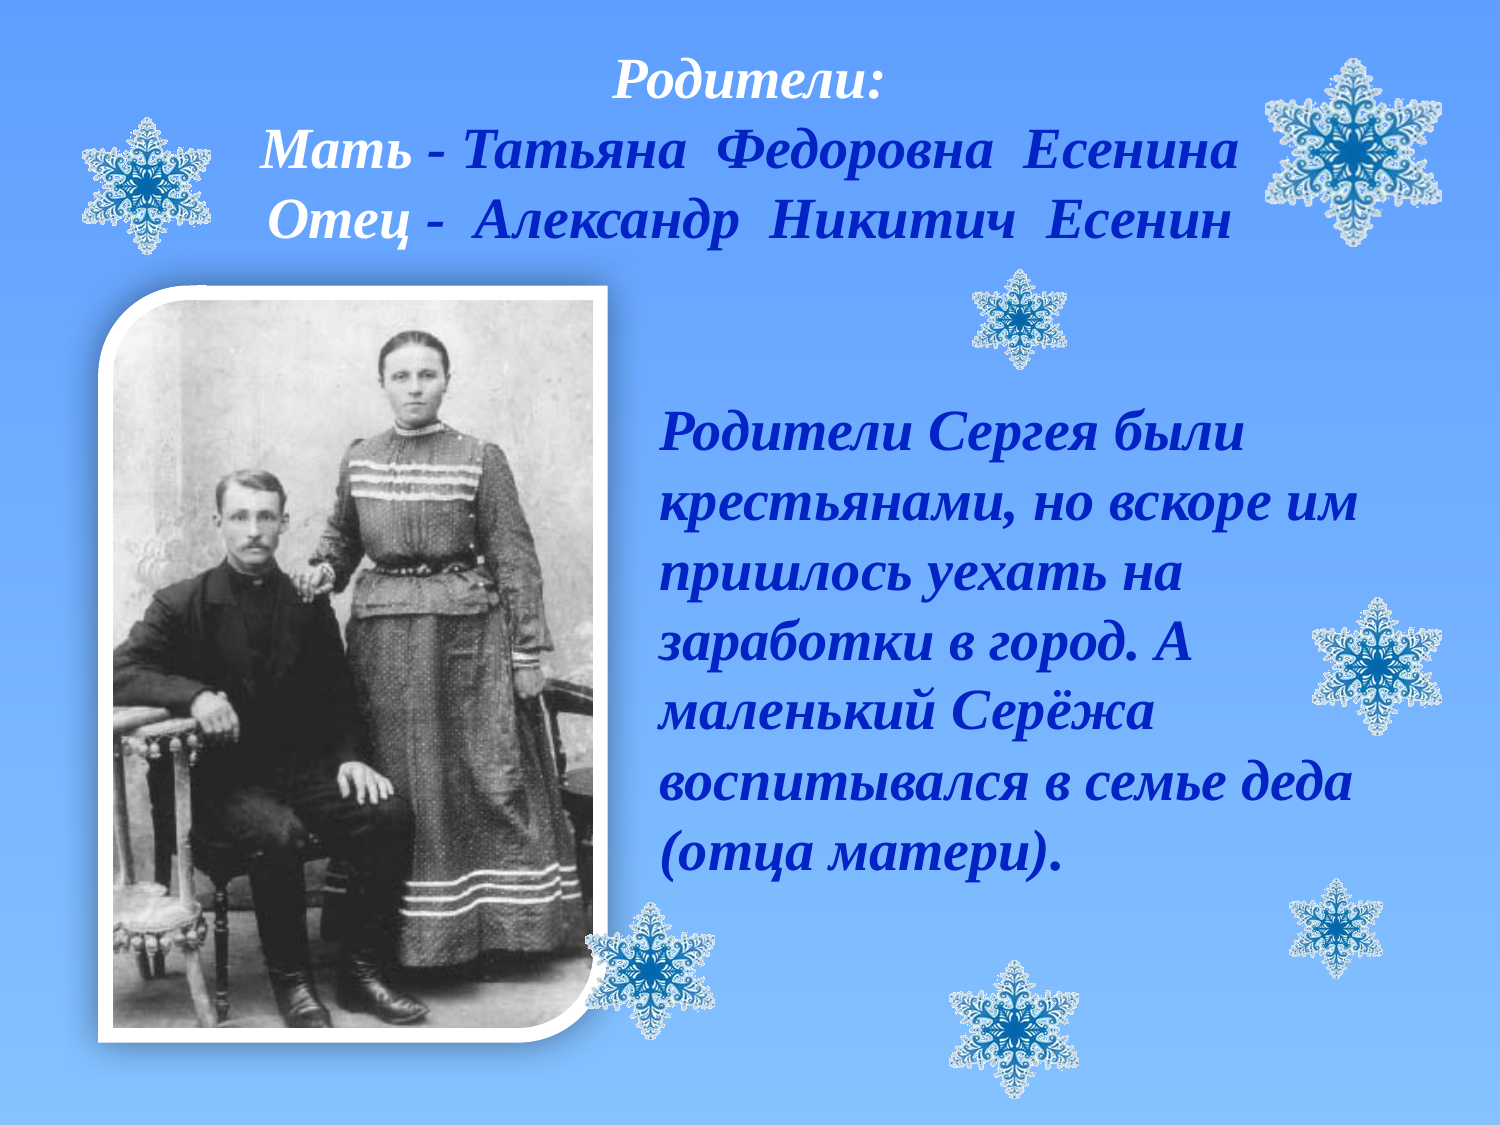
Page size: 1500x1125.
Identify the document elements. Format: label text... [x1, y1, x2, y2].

picture [1265, 58, 1442, 247]
picture [1288, 878, 1383, 980]
picture [948, 960, 1079, 1099]
title Родители: Мать - Татьяна Федоровна Есенина Отец - Александр Никитич Есенин [75, 45, 1425, 247]
picture [972, 269, 1067, 370]
picture [81, 116, 212, 255]
picture [1312, 597, 1442, 736]
picture [585, 902, 716, 1041]
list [105, 292, 601, 1036]
text_box Родители Сергея были крестьянами, но вскоре им пришлось уехать на заработки в город. А маленький Серёжа воспитывался в семье деда (отца матери). [644, 269, 1430, 890]
